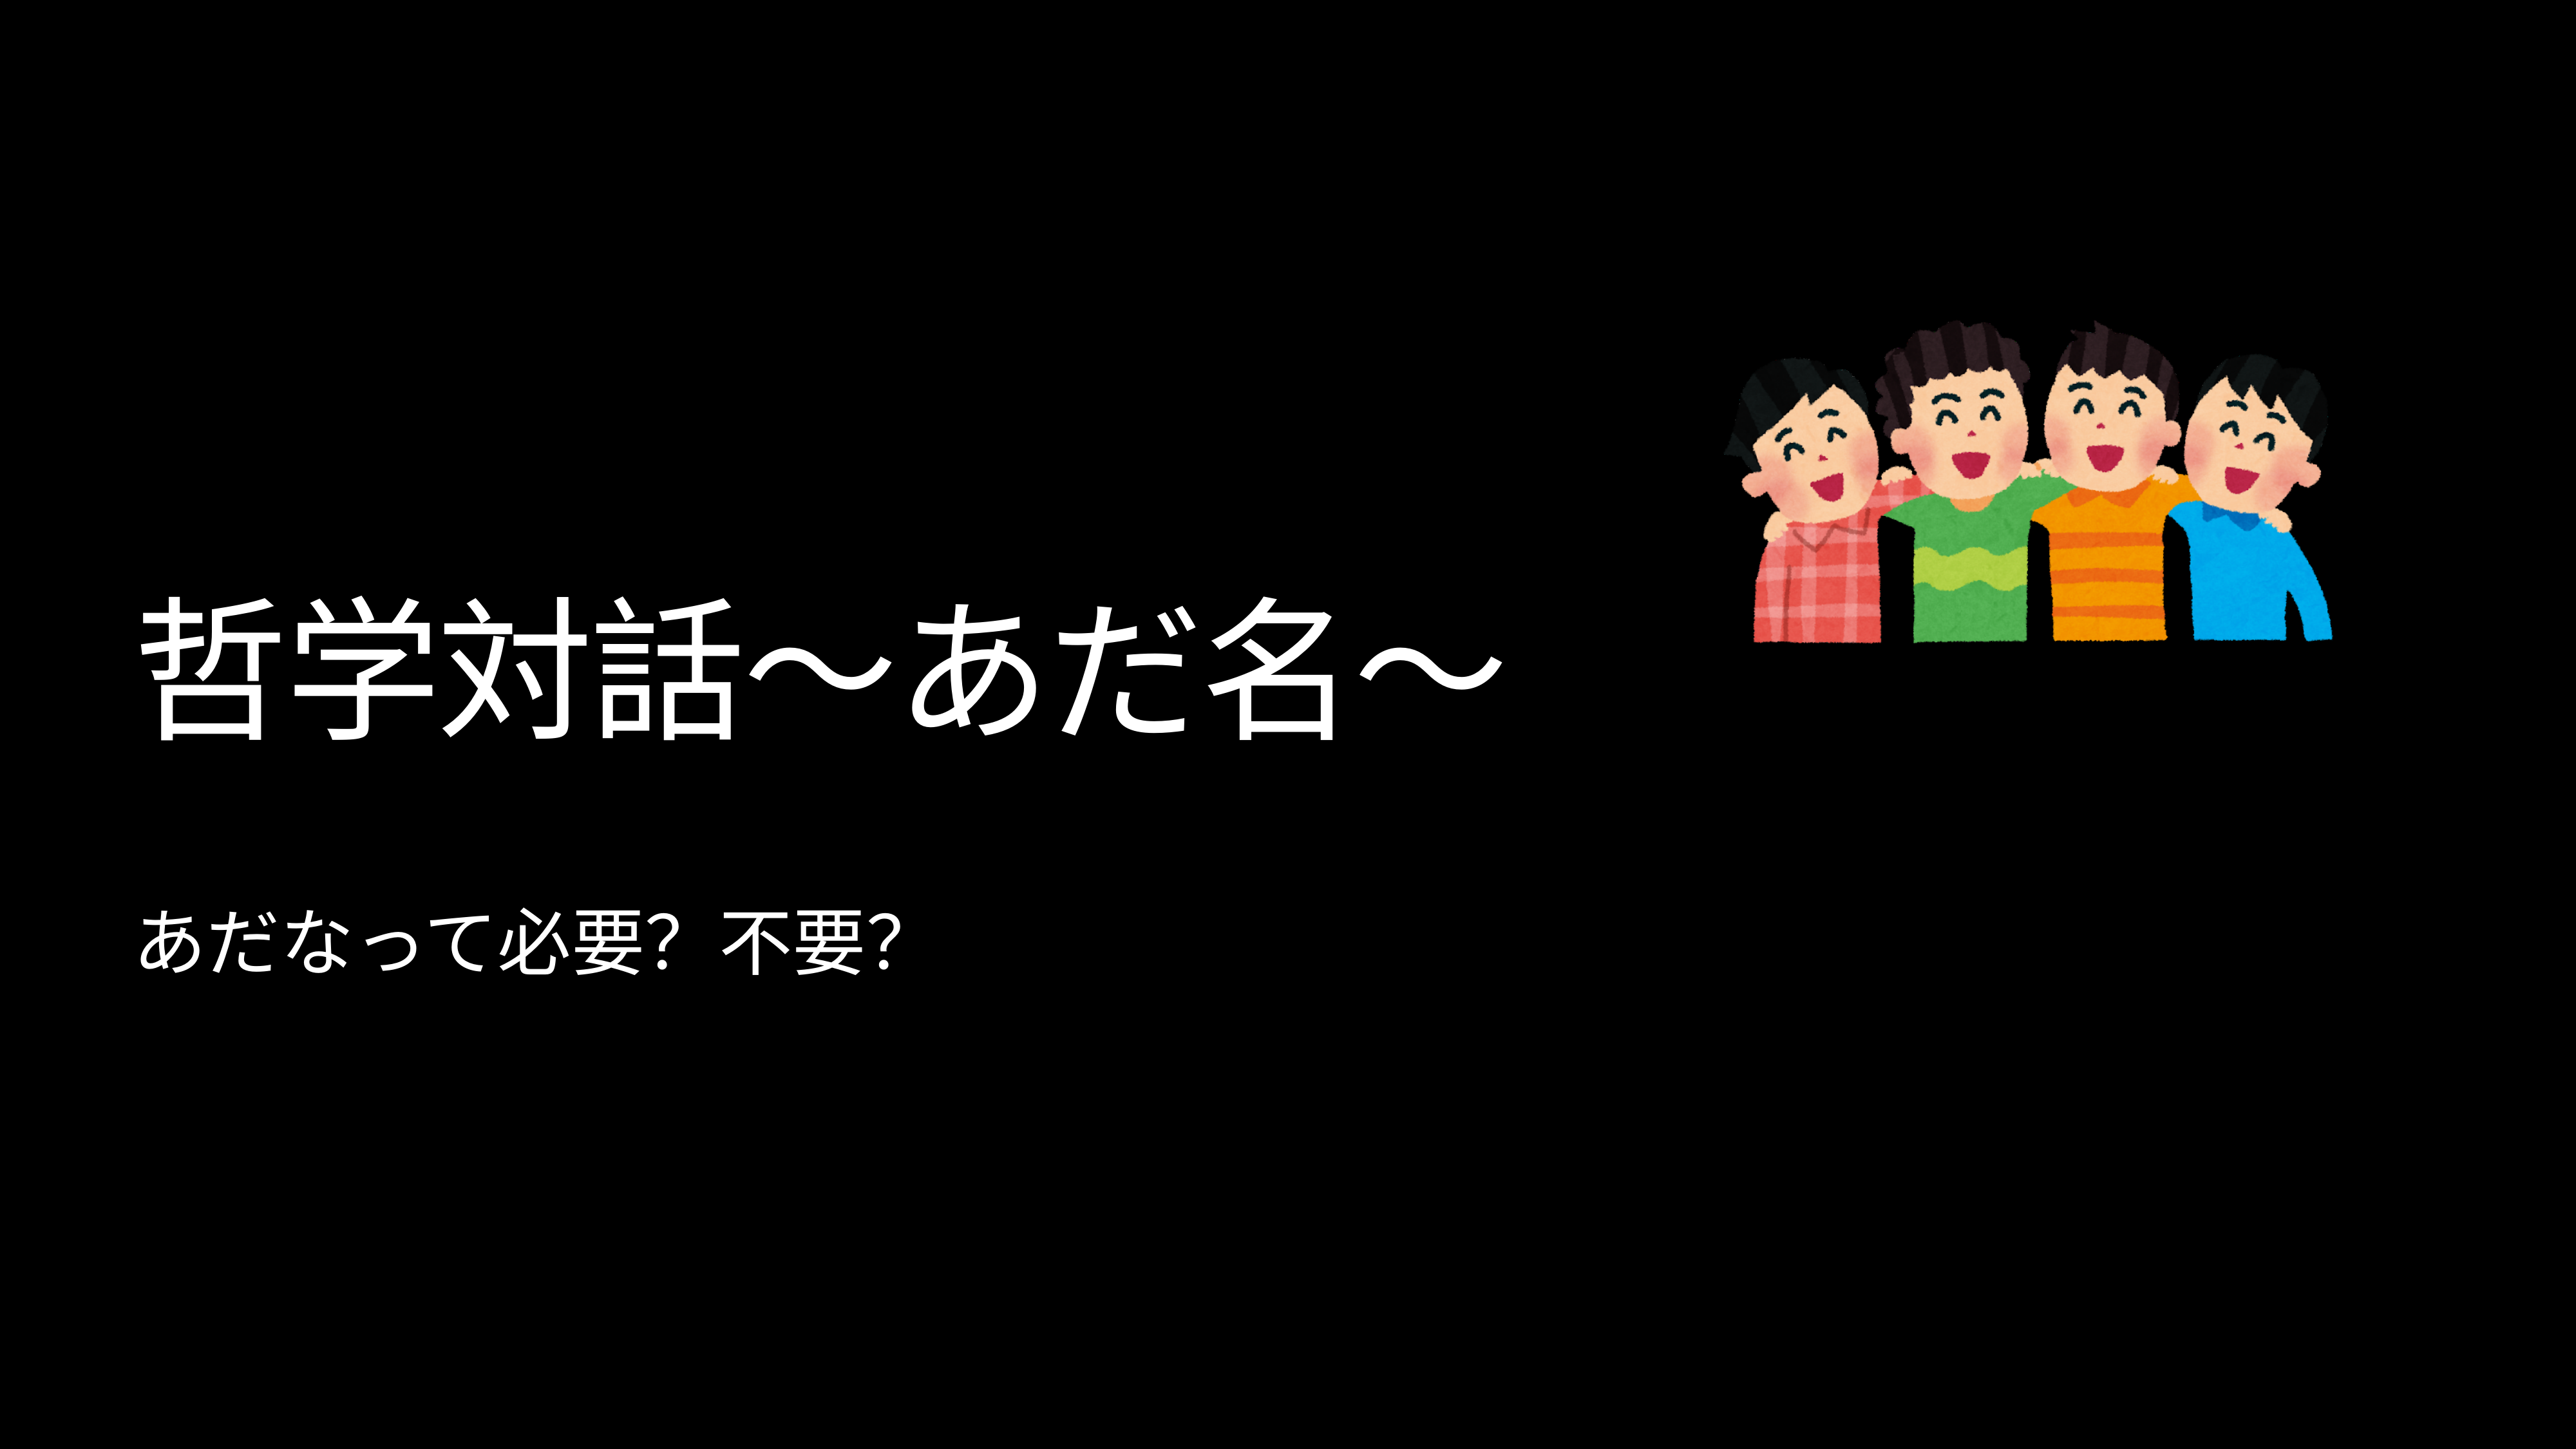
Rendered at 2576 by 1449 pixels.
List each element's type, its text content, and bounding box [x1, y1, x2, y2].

picture [1703, 287, 2351, 703]
title 哲学対話〜あだ名〜 [127, 271, 2449, 764]
subtitle あだなって必要？不要？ [127, 890, 2449, 1092]
